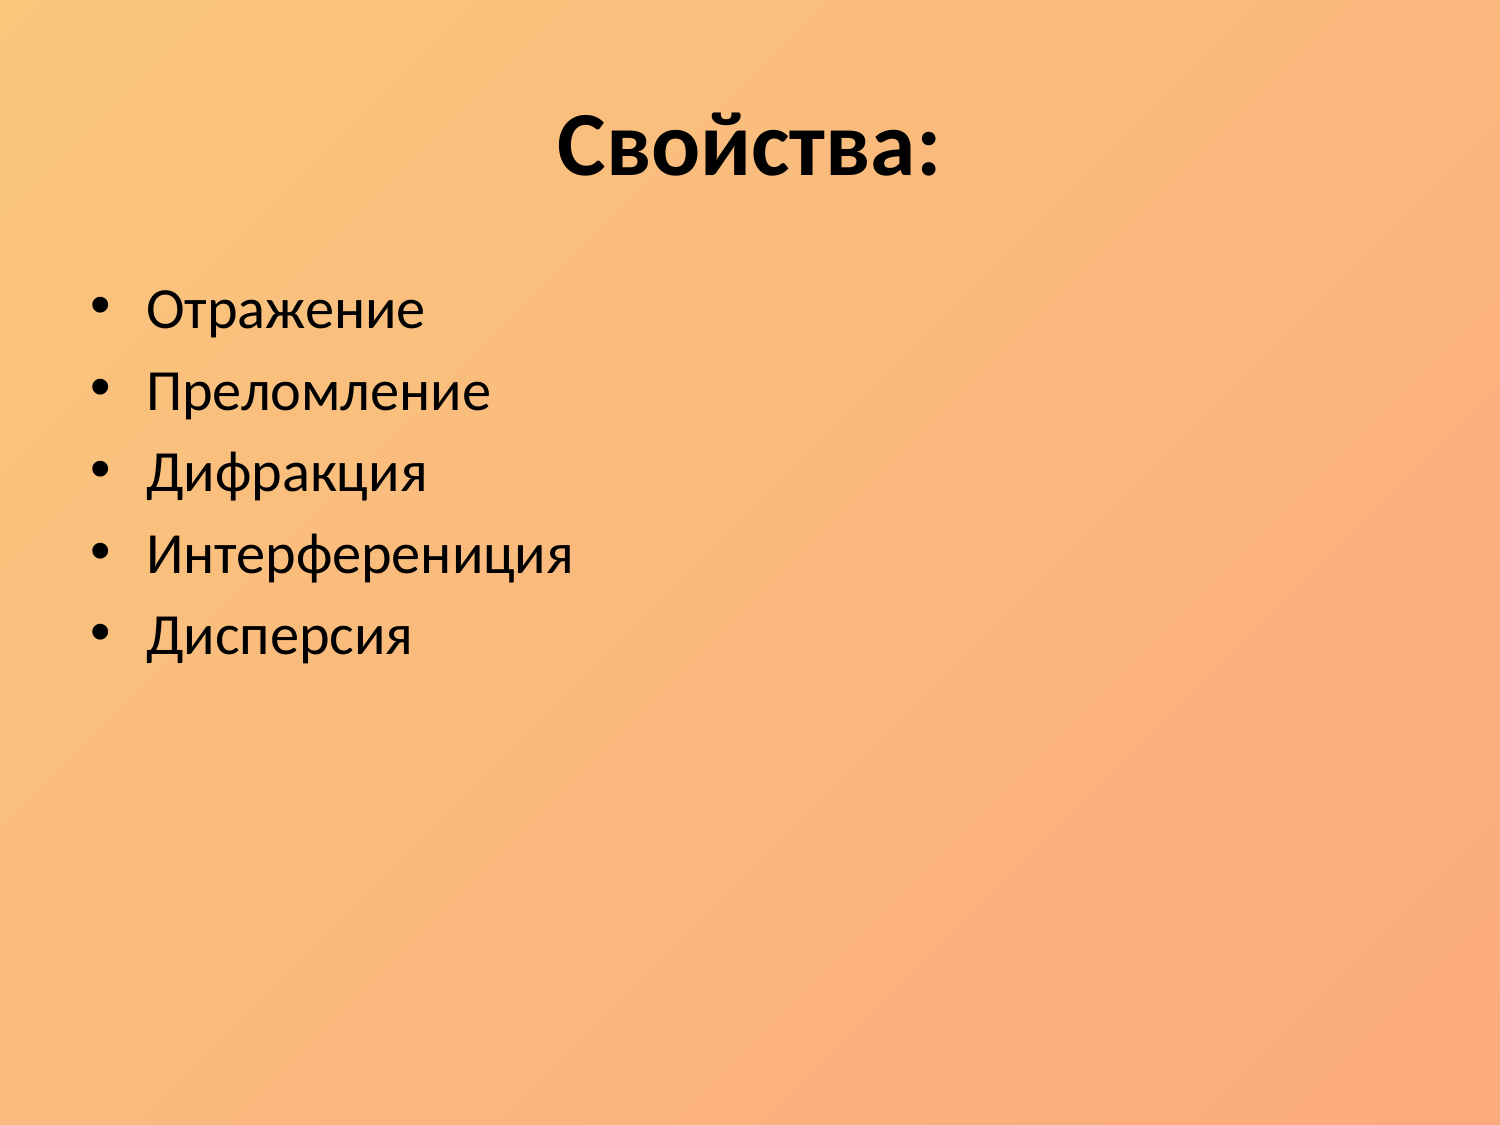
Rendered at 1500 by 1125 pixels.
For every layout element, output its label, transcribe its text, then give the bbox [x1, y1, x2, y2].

title Свойства: [75, 45, 1425, 233]
list Отражение Преломление Дифракция Интерферениция Дисперсия [75, 262, 1425, 1005]
